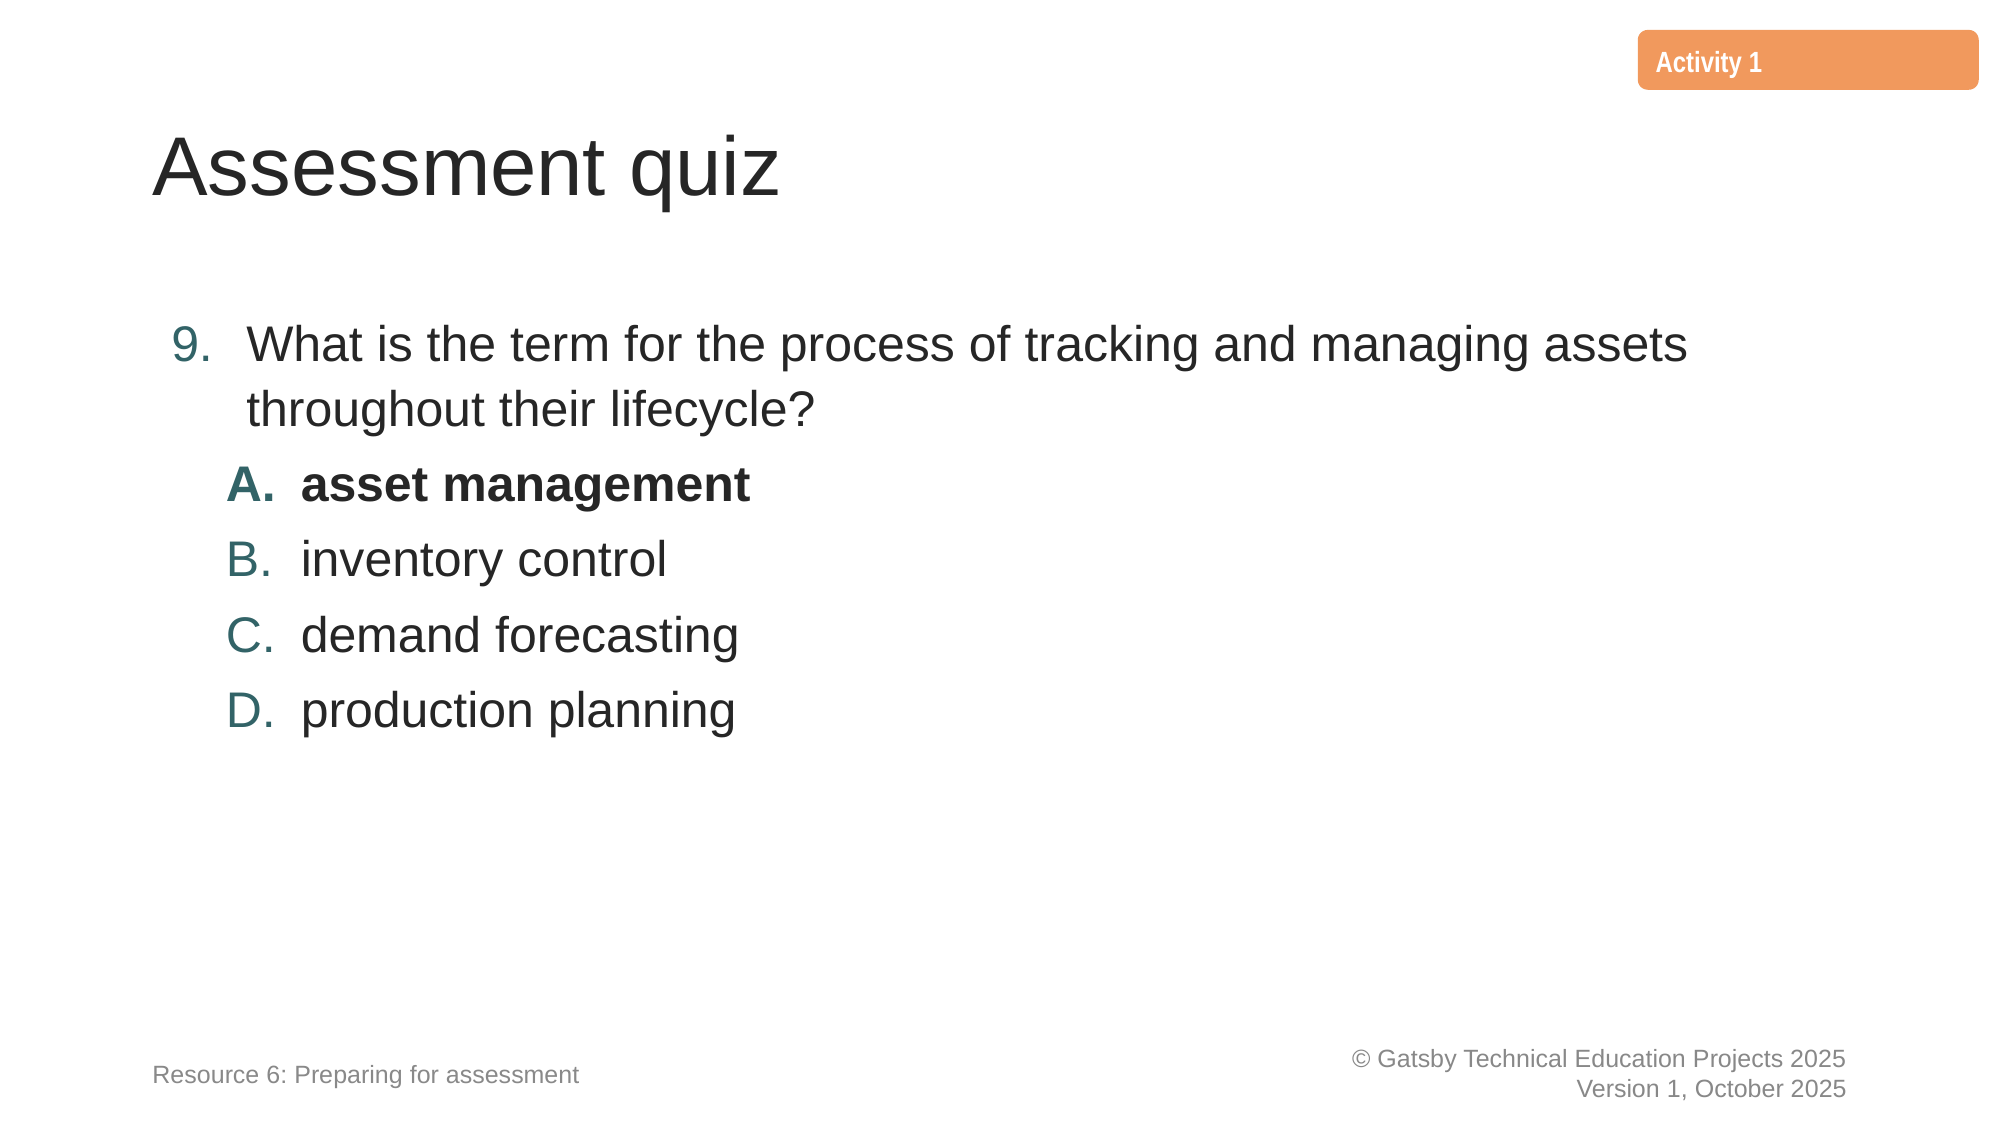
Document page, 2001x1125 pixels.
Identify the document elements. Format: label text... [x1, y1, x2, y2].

title Assessment quiz [137, 59, 1863, 278]
text_box What is the term for the process of tracking and managing assets throughout their lifecycle? asset management inventory control demand forecasting production planning [137, 299, 1881, 1014]
list Resource 6: Preparing for assessment [137, 1042, 829, 1103]
text_box Activity 1 [1637, 29, 1979, 90]
